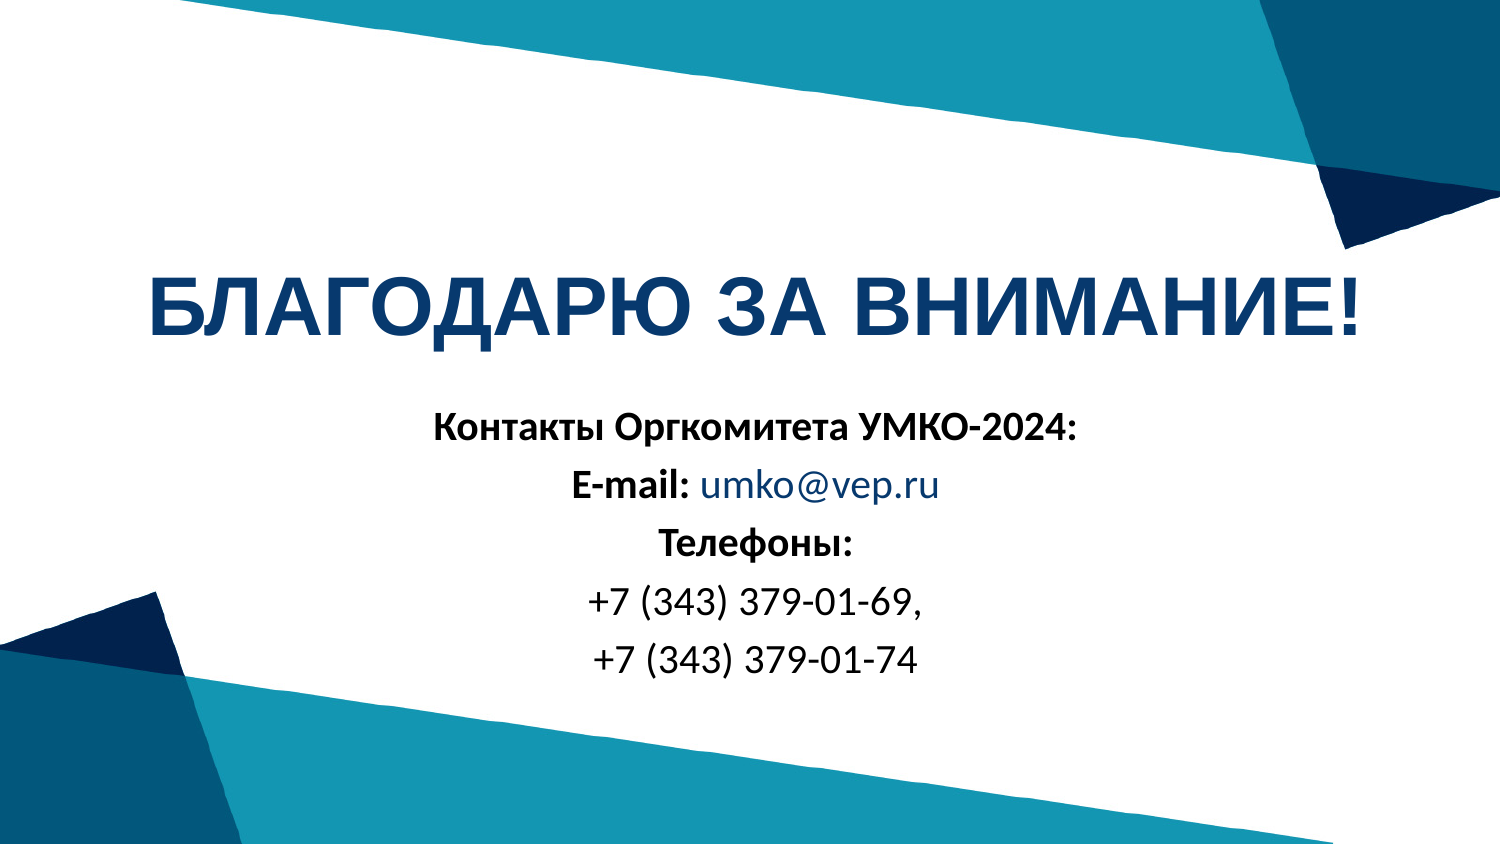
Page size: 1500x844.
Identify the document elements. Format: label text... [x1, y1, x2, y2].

list Контакты Оргкомитета УМКО-2024: E-mail: umko@vep.ru Телефоны: +7 (343) 379-01-69, +7 (343) 379-01-74 [118, 390, 1394, 706]
title Благодарю за внимание! [118, 244, 1394, 375]
picture [0, 0, 1500, 844]
